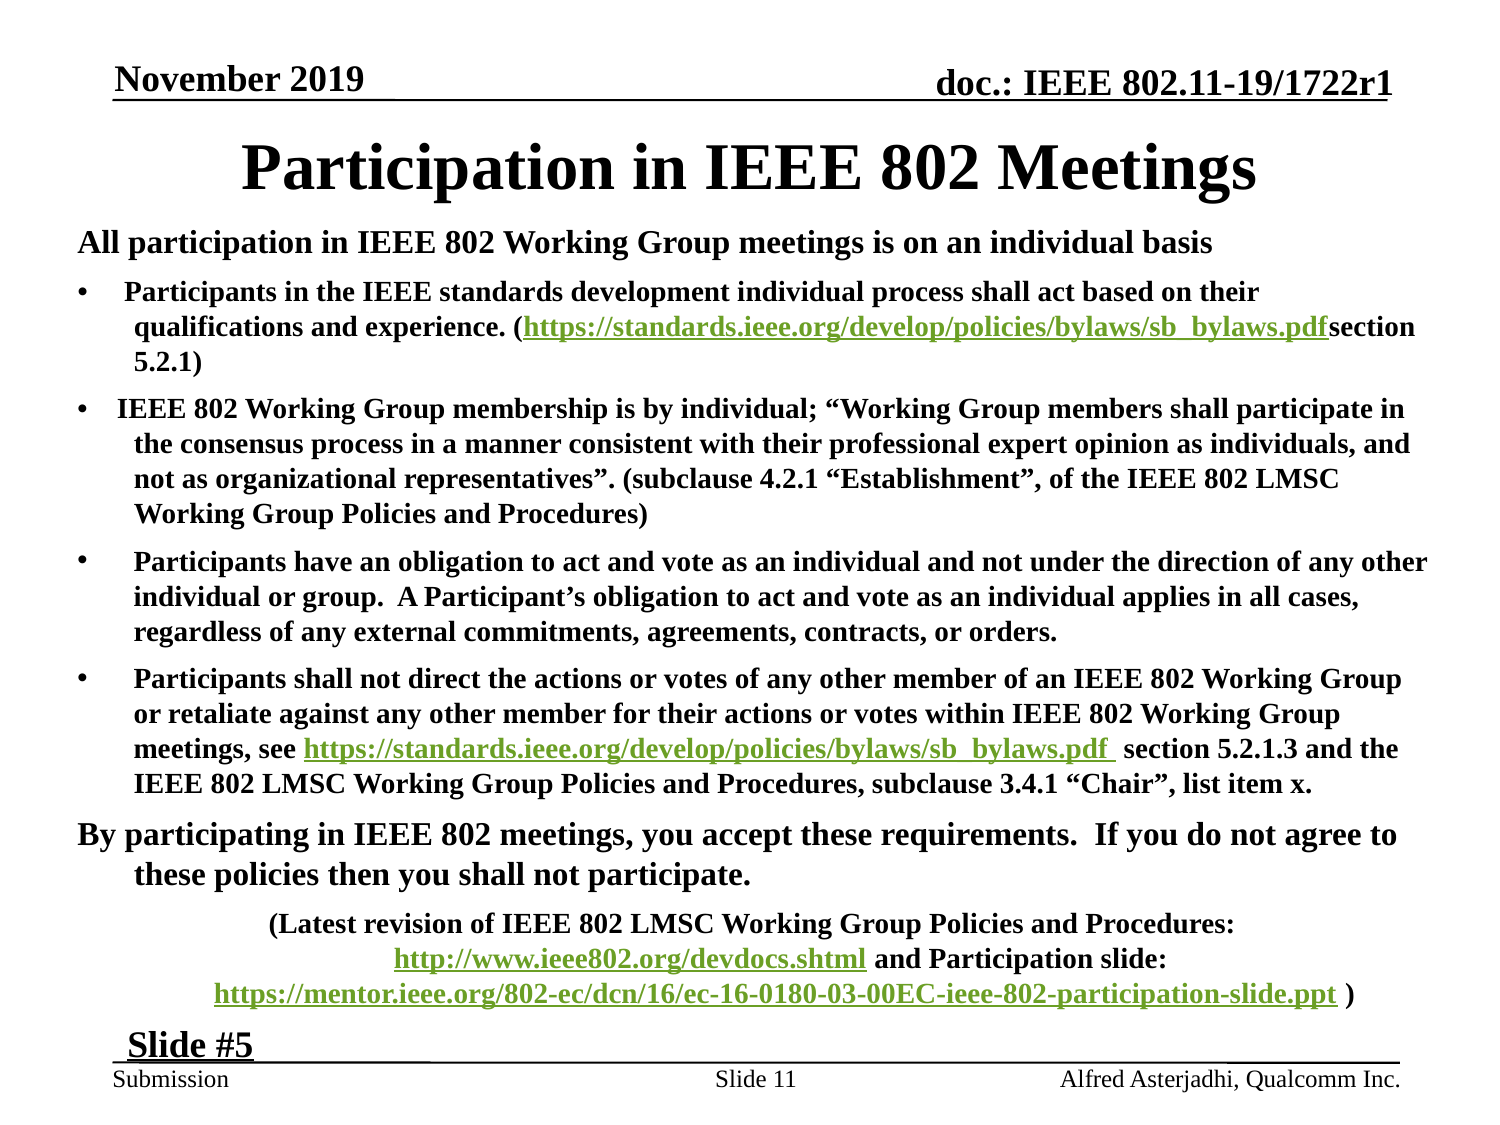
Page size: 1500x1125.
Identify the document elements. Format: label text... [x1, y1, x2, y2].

footer Alfred Asterjadhi, Qualcomm Inc. [878, 1061, 1402, 1093]
text_box Slide #5 [112, 1012, 269, 1073]
slide_number Slide 11 [712, 1061, 800, 1123]
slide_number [114, 54, 423, 100]
title Participation in IEEE 802 Meetings [112, 112, 1388, 212]
list All participation in IEEE 802 Working Group meetings is on an individual basis • Participants in the IEEE standards development individual process shall act based on their qualifications and experience. (https://standards.ieee.org/develop/policies/bylaws/sb_bylaws.pdfsection 5.2.1) • IEEE 802 Working Group membership is by individual; “Working Group members shall participate in the consensus process in a manner consistent with their professional expert opinion as individuals, and not as organizational representatives”. (subclause 4.2.1 “Establishment”, of the IEEE 802 LMSC Working Group Policies and Procedures) Participants have an obligation to act and vote as an individual and not under the direction of any other individual or group. A Participant’s obligation to act and vote as an individual applies in all cases, regardless of any external commitments, agreements, contracts, or orders. Participants shall not direct the actions or votes of any other member of an IEEE 802 Working Group or retaliate against any other member for their actions or votes within IEEE 802 Working Group meetings, see https://standards.ieee.org/develop/policies/bylaws/sb_bylaws.pdf section 5.2.1.3 and the IEEE 802 LMSC Working Group Policies and Procedures, subclause 3.4.1 “Chair”, list item x. By participating in IEEE 802 meetings, you accept these requirements. If you do not agree to these policies then you shall not participate. (Latest revision of IEEE 802 LMSC Working Group Policies and Procedures: http://www.ieee802.org/devdocs.shtml and Participation slide: https://mentor.ieee.org/802-ec/dcn/16/ec-16-0180-03-00EC-ieee-802-participation-slide.ppt ) [62, 212, 1451, 1001]
